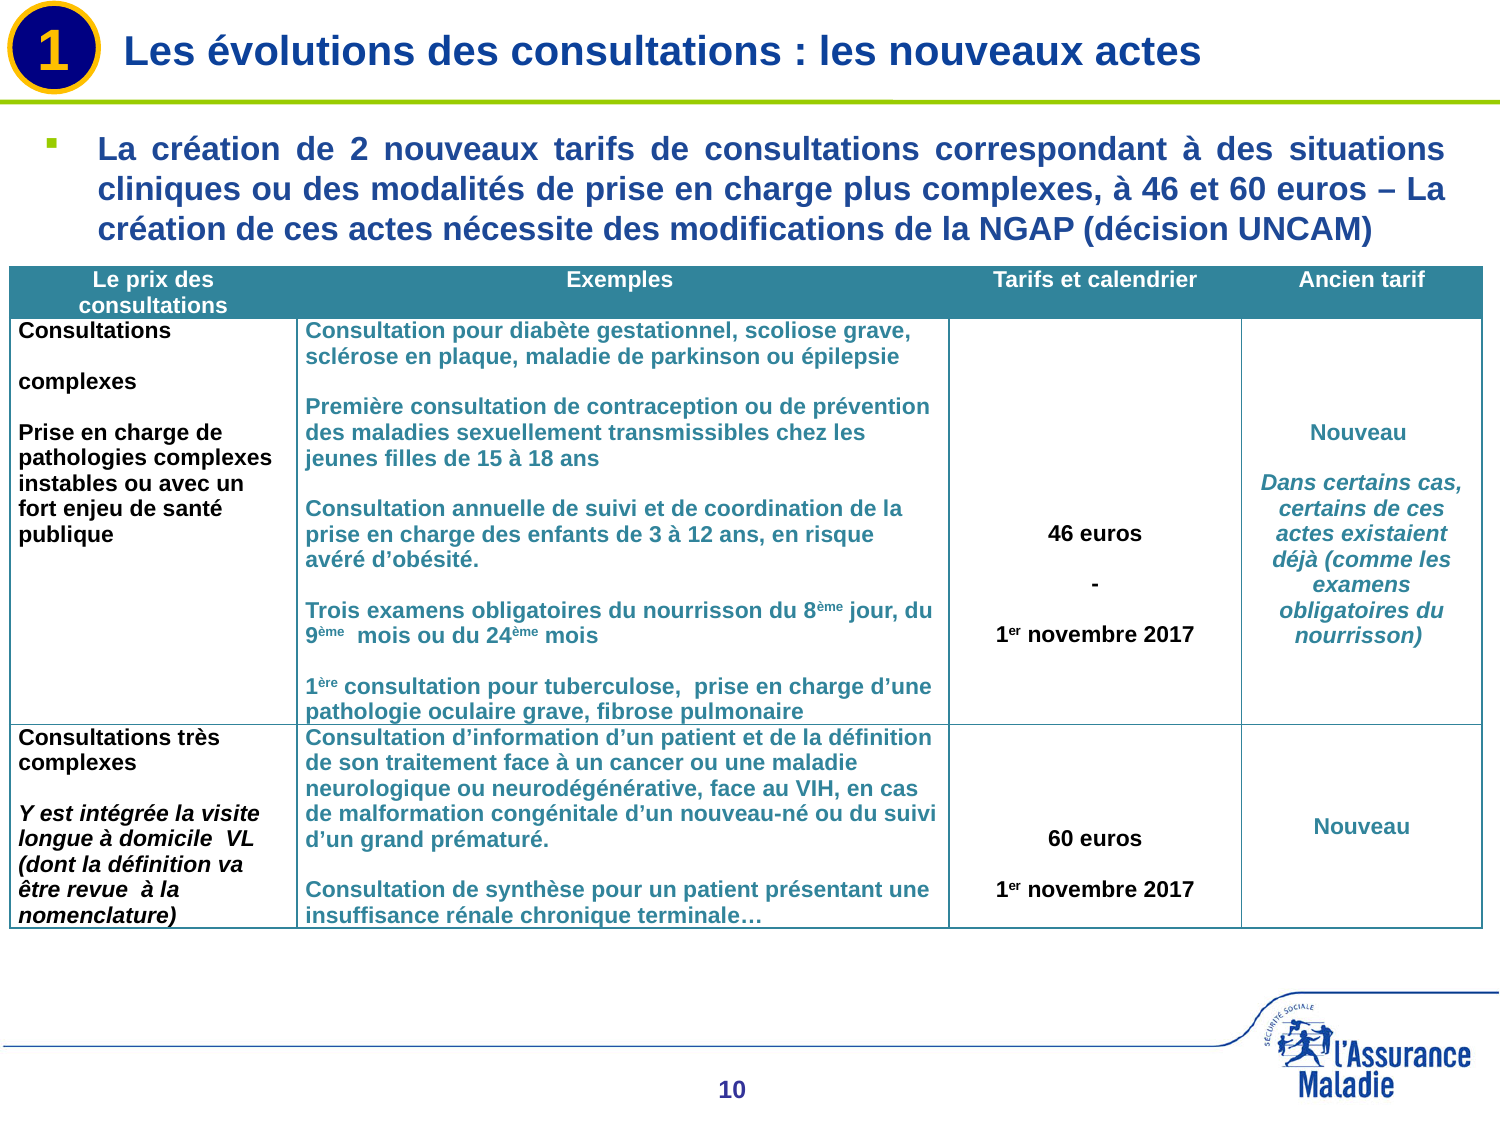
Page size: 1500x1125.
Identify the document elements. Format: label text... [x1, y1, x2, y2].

table_header Exemples [298, 268, 948, 317]
slide_number 10 [690, 1070, 774, 1106]
text_box 1 [9, 3, 99, 92]
list La création de 2 nouveaux tarifs de consultations correspondant à des situations cliniques ou des modalités de prise en charge plus complexes, à 46 et 60 euros – La création de ces actes nécessite des modifications de la NGAP (décision UNCAM) [29, 78, 1463, 266]
table_header Ancien tarif [1242, 268, 1481, 317]
table_header Le prix des consultations [11, 268, 296, 317]
table_cell 46 euros - 1er novembre 2017 [950, 319, 1241, 724]
title Les évolutions des consultations : les nouveaux actes [108, 7, 1500, 90]
table_cell 60 euros 1er novembre 2017 [950, 725, 1241, 927]
table_cell Nouveau Dans certains cas, certains de ces actes existaient déjà (comme les examens obligatoires du nourrisson) [1242, 319, 1481, 724]
picture [0, 988, 1500, 1124]
table_cell Consultation pour diabète gestationnel, scoliose grave, sclérose en plaque, maladie de parkinson ou épilepsie Première consultation de contraception ou de prévention des maladies sexuellement transmissibles chez les jeunes filles de 15 à 18 ans Consultation annuelle de suivi et de coordination de la prise en charge des enfants de 3 à 12 ans, en risque avéré d’obésité. Trois examens obligatoires du nourrisson du 8ème jour, du 9ème mois ou du 24ème mois 1ère consultation pour tuberculose, prise en charge d’une pathologie oculaire grave, fibrose pulmonaire [298, 319, 948, 724]
table_header Tarifs et calendrier [950, 268, 1241, 317]
table_cell Consultations très complexes Y est intégrée la visite longue à domicile VL (dont la définition va être revue à la nomenclature) [11, 725, 296, 927]
table_cell Consultations complexes Prise en charge de pathologies complexes instables ou avec un fort enjeu de santé publique [11, 319, 296, 724]
table_cell Consultation d’information d’un patient et de la définition de son traitement face à un cancer ou une maladie neurologique ou neurodégénérative, face au VIH, en cas de malformation congénitale d’un nouveau-né ou du suivi d’un grand prématuré. Consultation de synthèse pour un patient présentant une insuffisance rénale chronique terminale… [298, 725, 948, 927]
table_cell Nouveau [1242, 725, 1481, 927]
